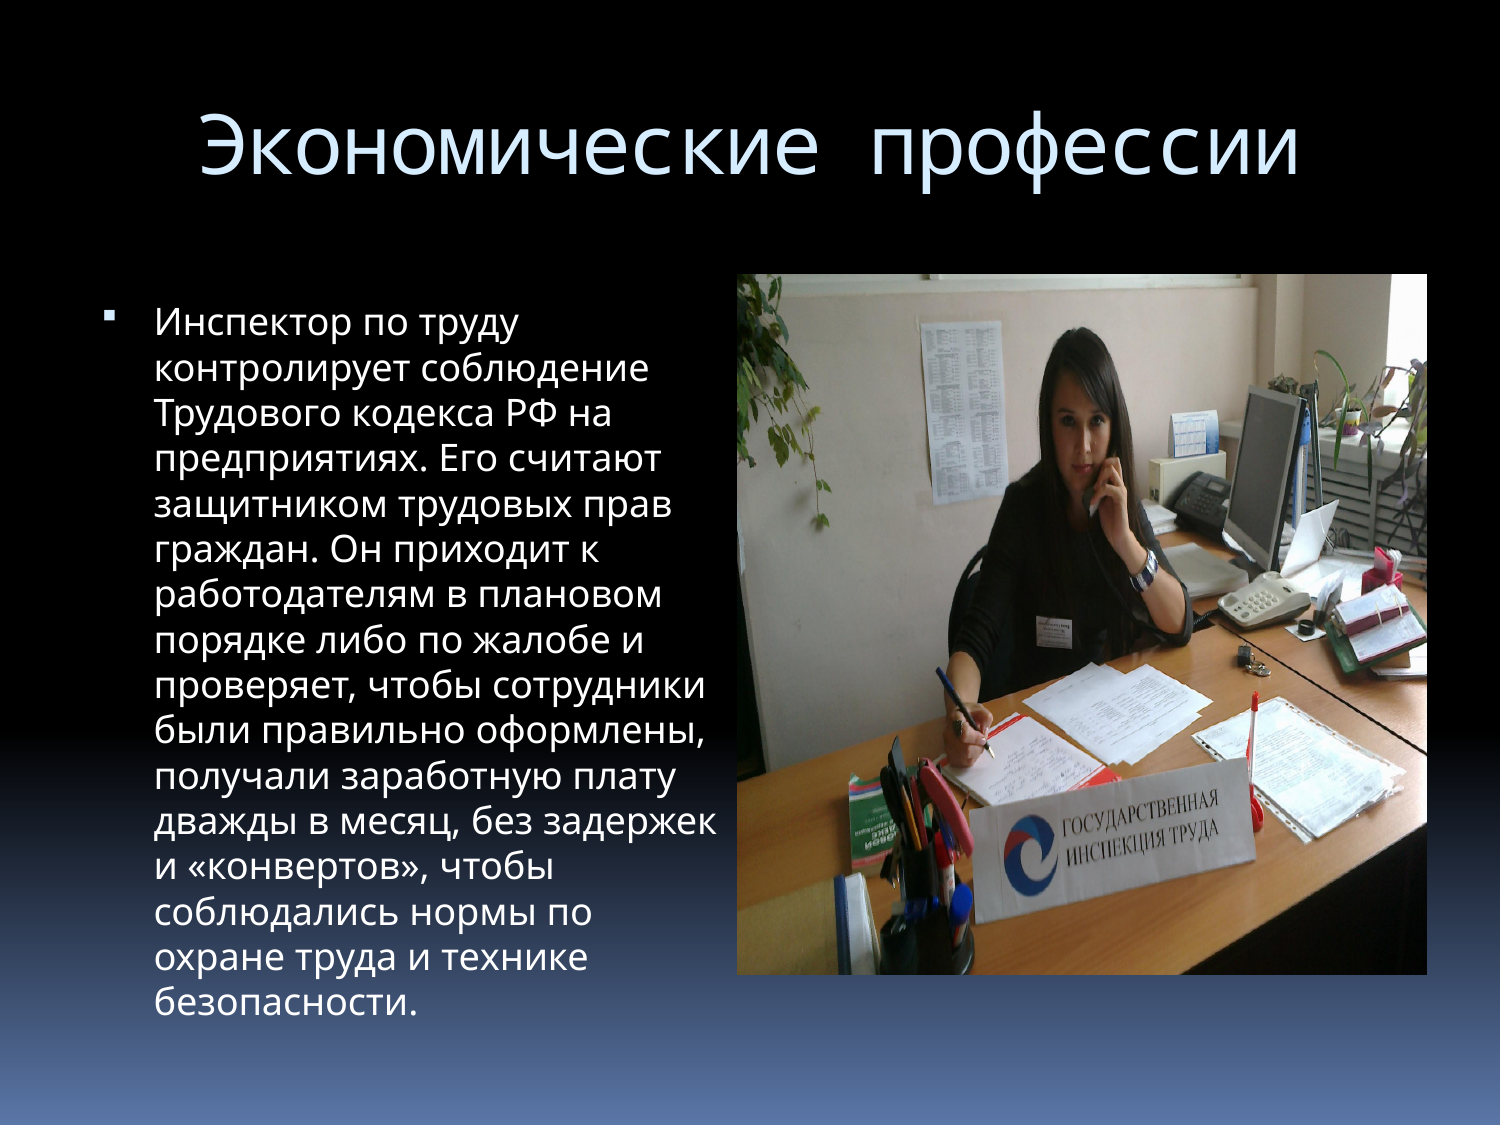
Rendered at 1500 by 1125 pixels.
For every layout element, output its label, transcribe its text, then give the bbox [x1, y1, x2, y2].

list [736, 274, 1427, 976]
title Экономические профессии [75, 83, 1425, 234]
list Инспектор по труду контролирует соблюдение Трудового кодекса РФ на предприятиях. Его считают защитником трудовых прав граждан. Он приходит к работодателям в плановом порядке либо по жалобе и проверяет, чтобы сотрудники были правильно оформлены, получали заработную плату дважды в месяц, без задержек и «конвертов», чтобы соблюдались нормы по охране труда и технике безопасности. [76, 290, 739, 1033]
